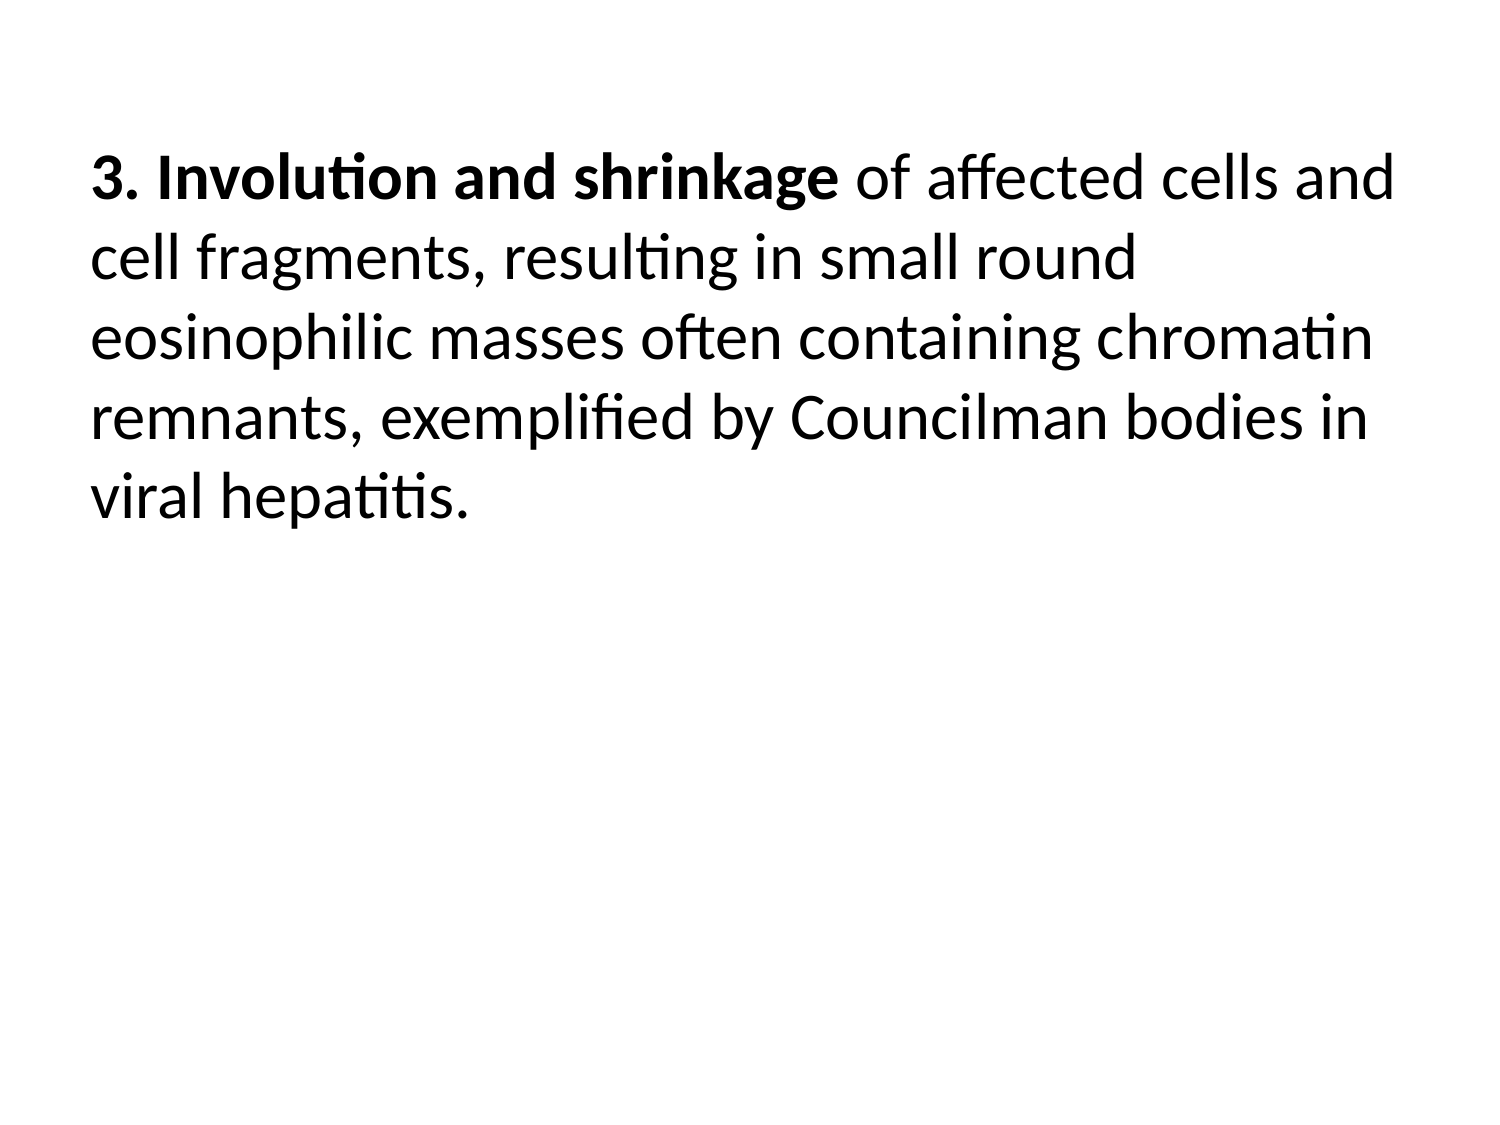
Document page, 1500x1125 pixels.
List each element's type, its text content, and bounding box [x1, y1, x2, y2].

list 3. Involution and shrinkage of affected cells and cell fragments, resulting in small round eosinophilic masses often containing chromatin remnants, exemplified by Councilman bodies in viral hepatitis. [75, 125, 1425, 1005]
